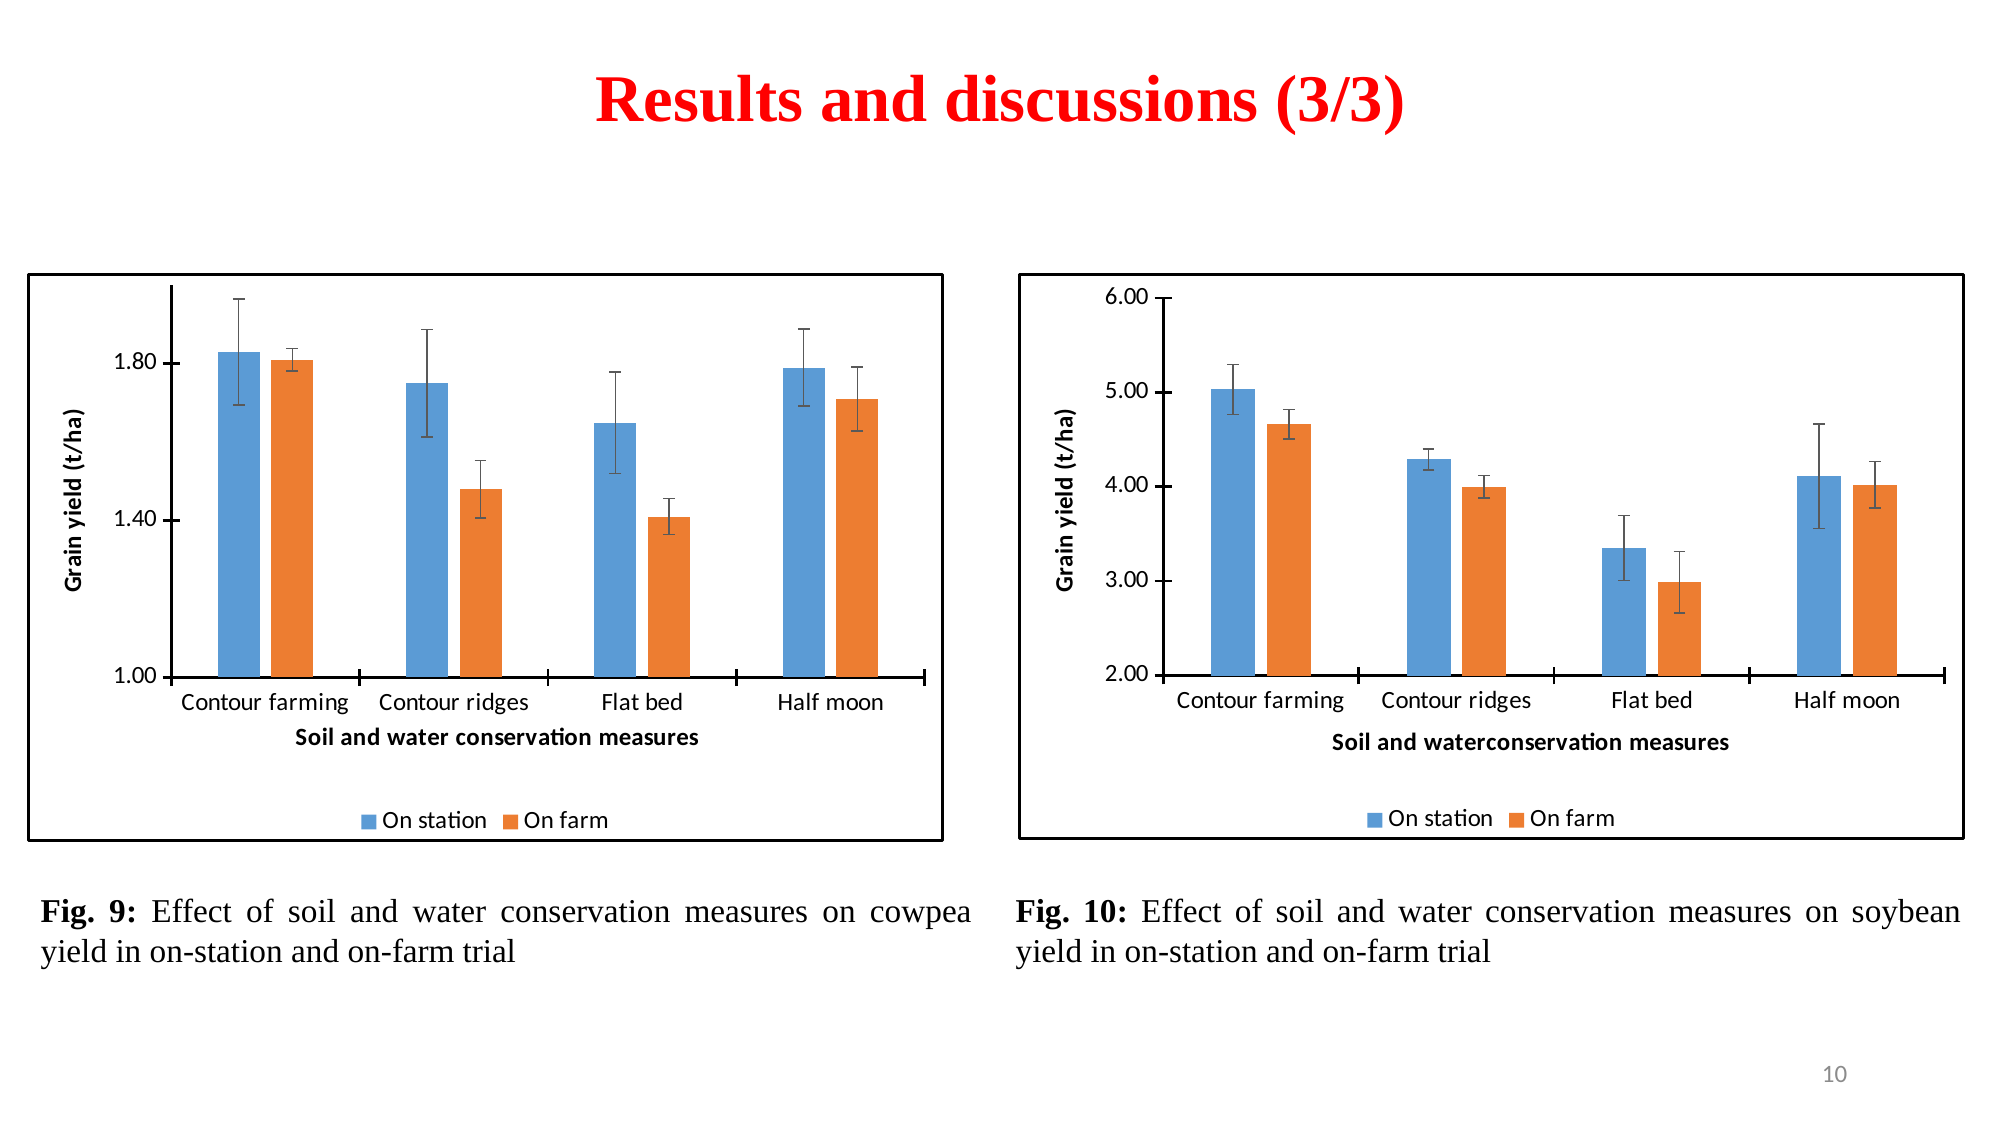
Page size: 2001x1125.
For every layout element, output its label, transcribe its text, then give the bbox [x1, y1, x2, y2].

slide_number 10 [1412, 1042, 1863, 1103]
list Fig. 9: Effect of soil and water conservation measures on cowpea yield in on-station and on-farm trial [25, 256, 989, 1059]
chart [1018, 272, 1966, 841]
list Fig. 10: Effect of soil and water conservation measures on soybean yield in on-station and on-farm trial [1000, 256, 1978, 1014]
text_box Results and discussions (3/3) [28, 0, 1975, 150]
chart [26, 272, 945, 843]
